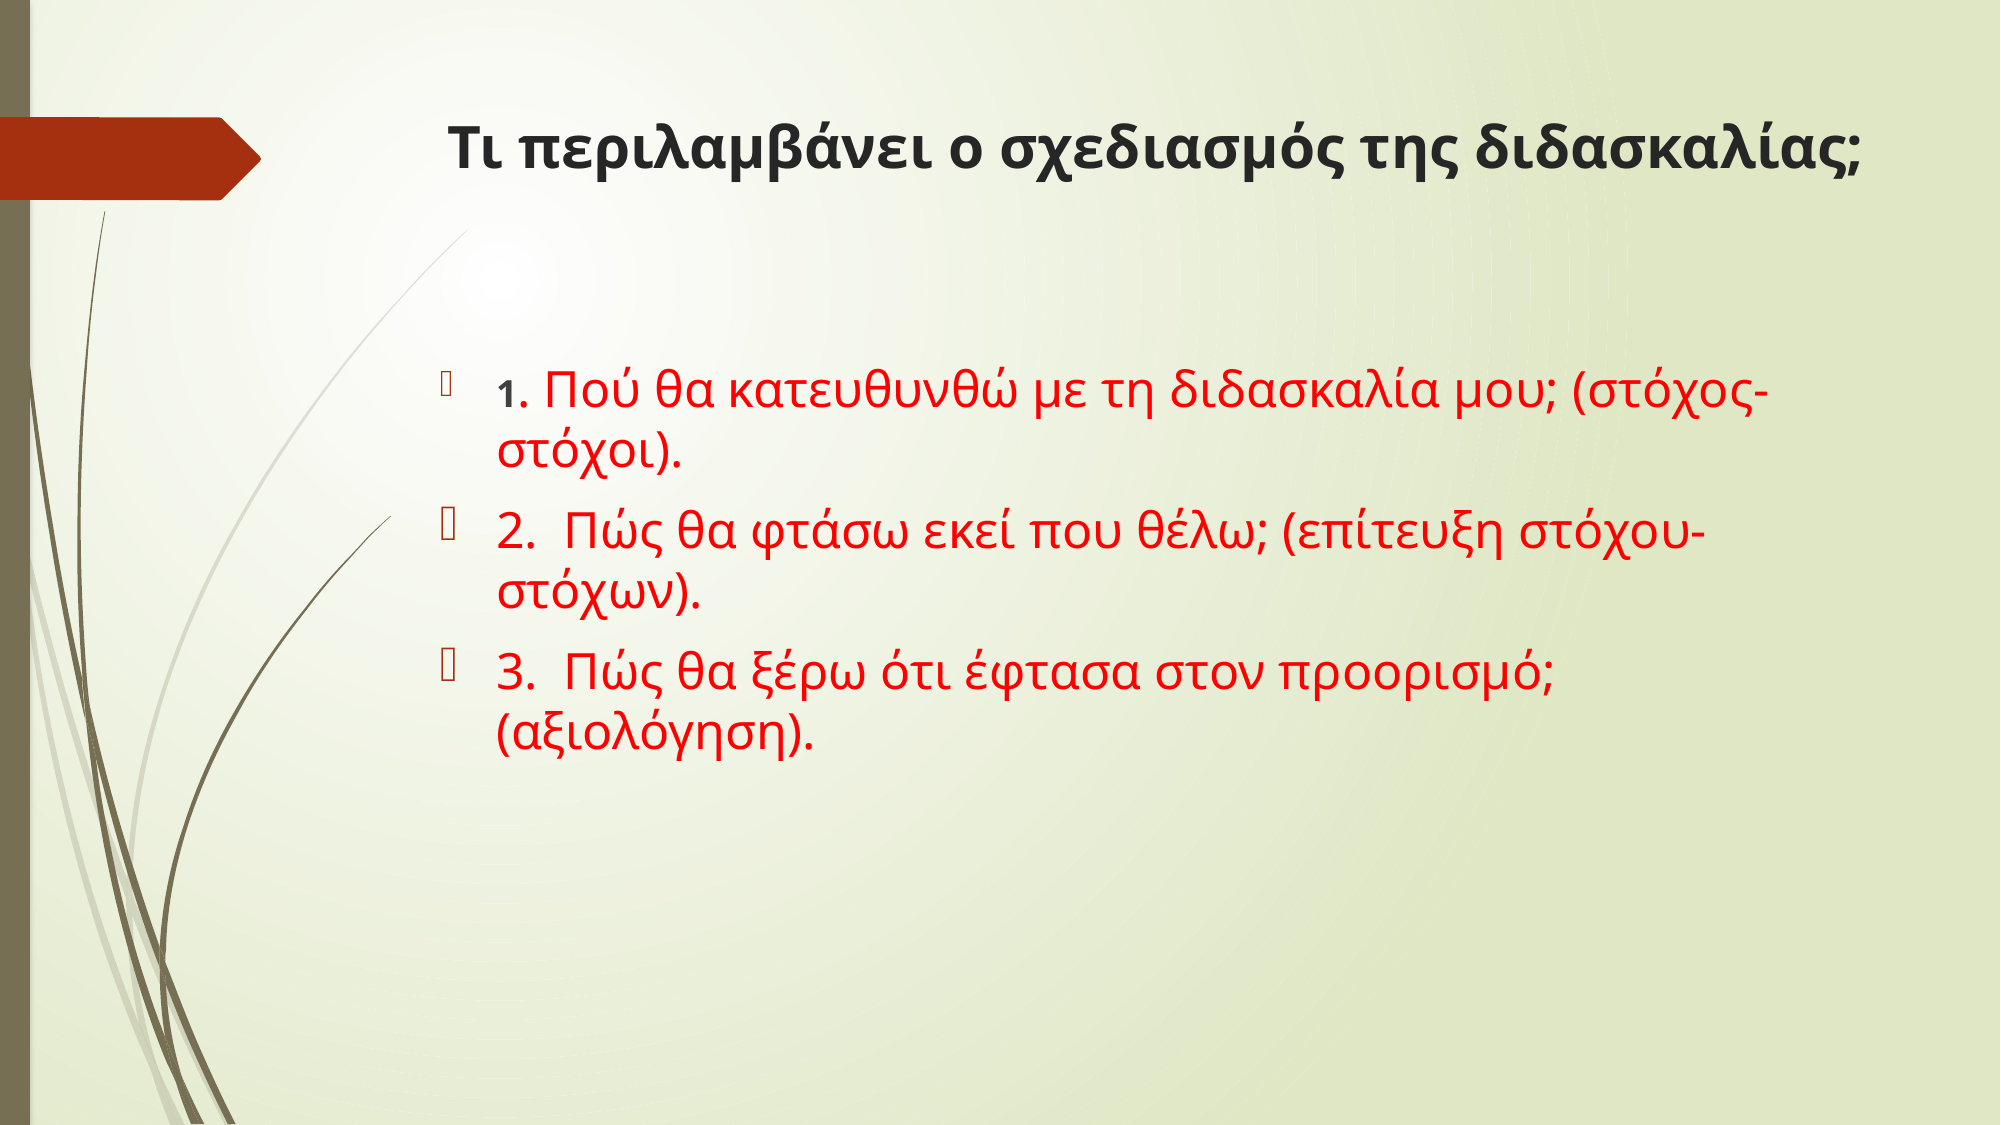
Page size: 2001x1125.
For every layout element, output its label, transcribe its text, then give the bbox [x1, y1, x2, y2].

list 1. Πού θα κατευθυνθώ με τη διδασκαλία μου; (στόχος-στόχοι). 2. Πώς θα φτάσω εκεί που θέλω; (επίτευξη στόχου-στόχων). 3. Πώς θα ξέρω ότι έφτασα στον προορισμό; (αξιολόγηση). [424, 350, 1888, 970]
title Τι περιλαμβάνει ο σχεδιασμός της διδασκαλίας; [425, 102, 1888, 313]
